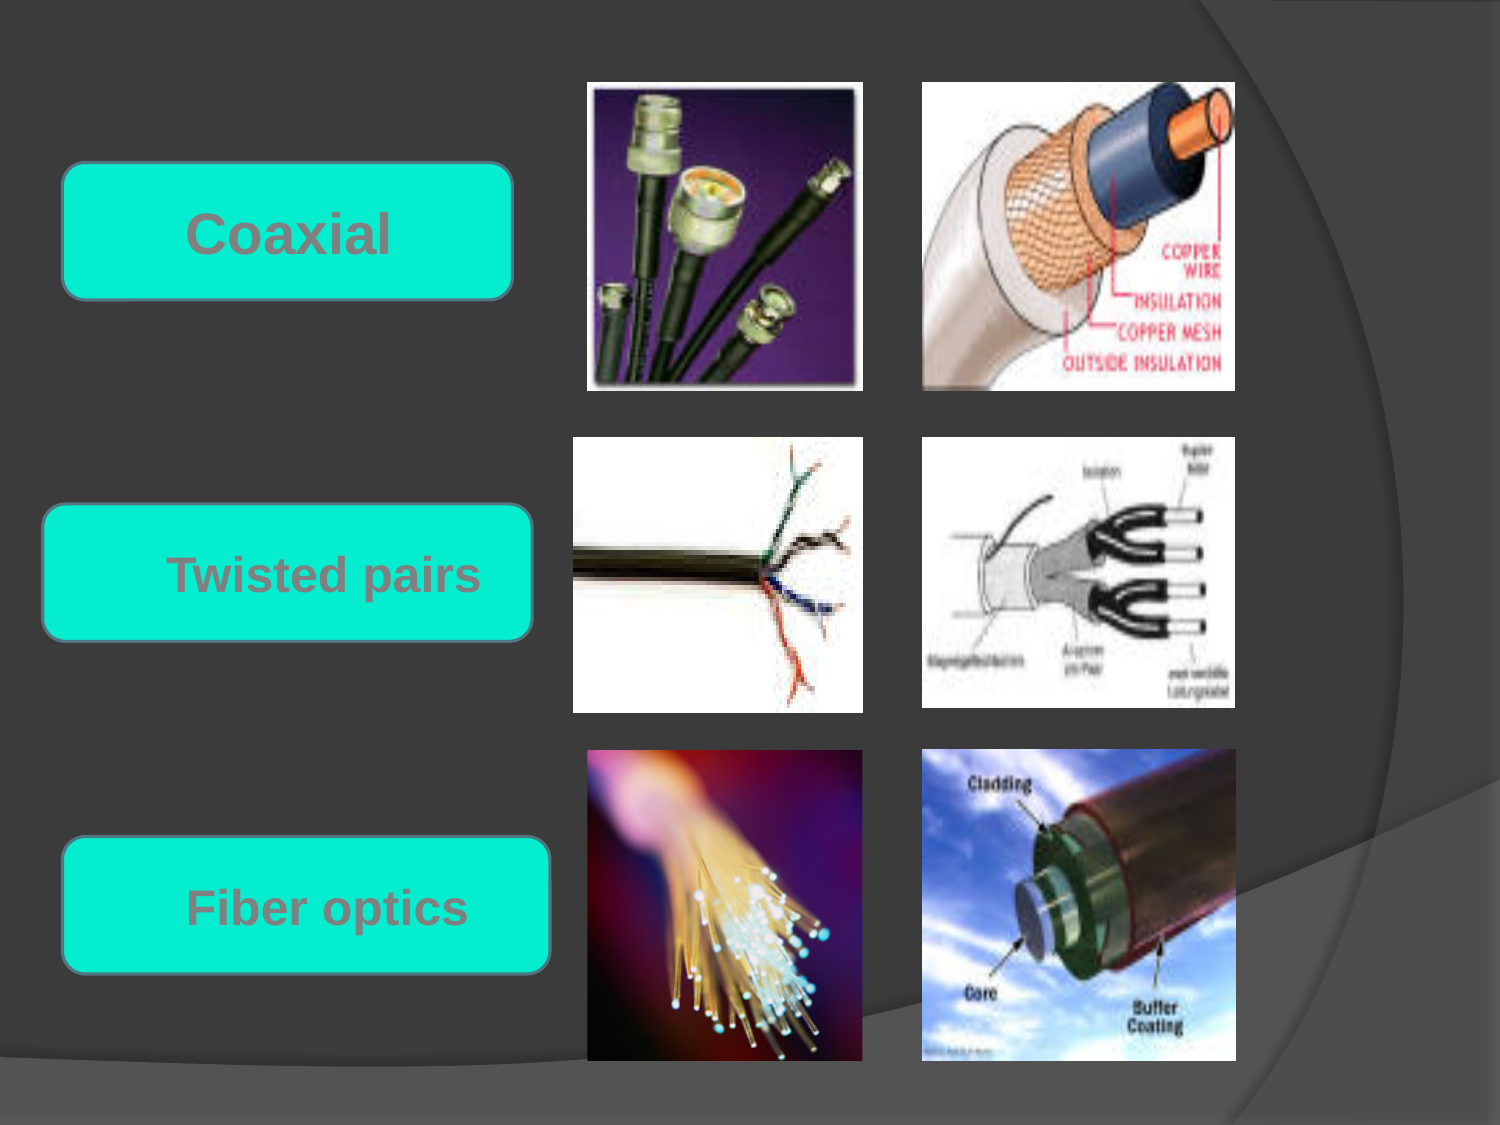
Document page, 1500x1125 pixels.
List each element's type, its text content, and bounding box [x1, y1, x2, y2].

text_box Fiber optics [60, 834, 552, 976]
text_box Twisted pairs [41, 502, 534, 643]
picture [921, 437, 1235, 709]
text_box Coaxial [60, 160, 514, 302]
picture [587, 82, 863, 391]
picture [922, 749, 1236, 1061]
picture [587, 749, 863, 1061]
picture [573, 437, 863, 713]
picture [921, 82, 1235, 391]
